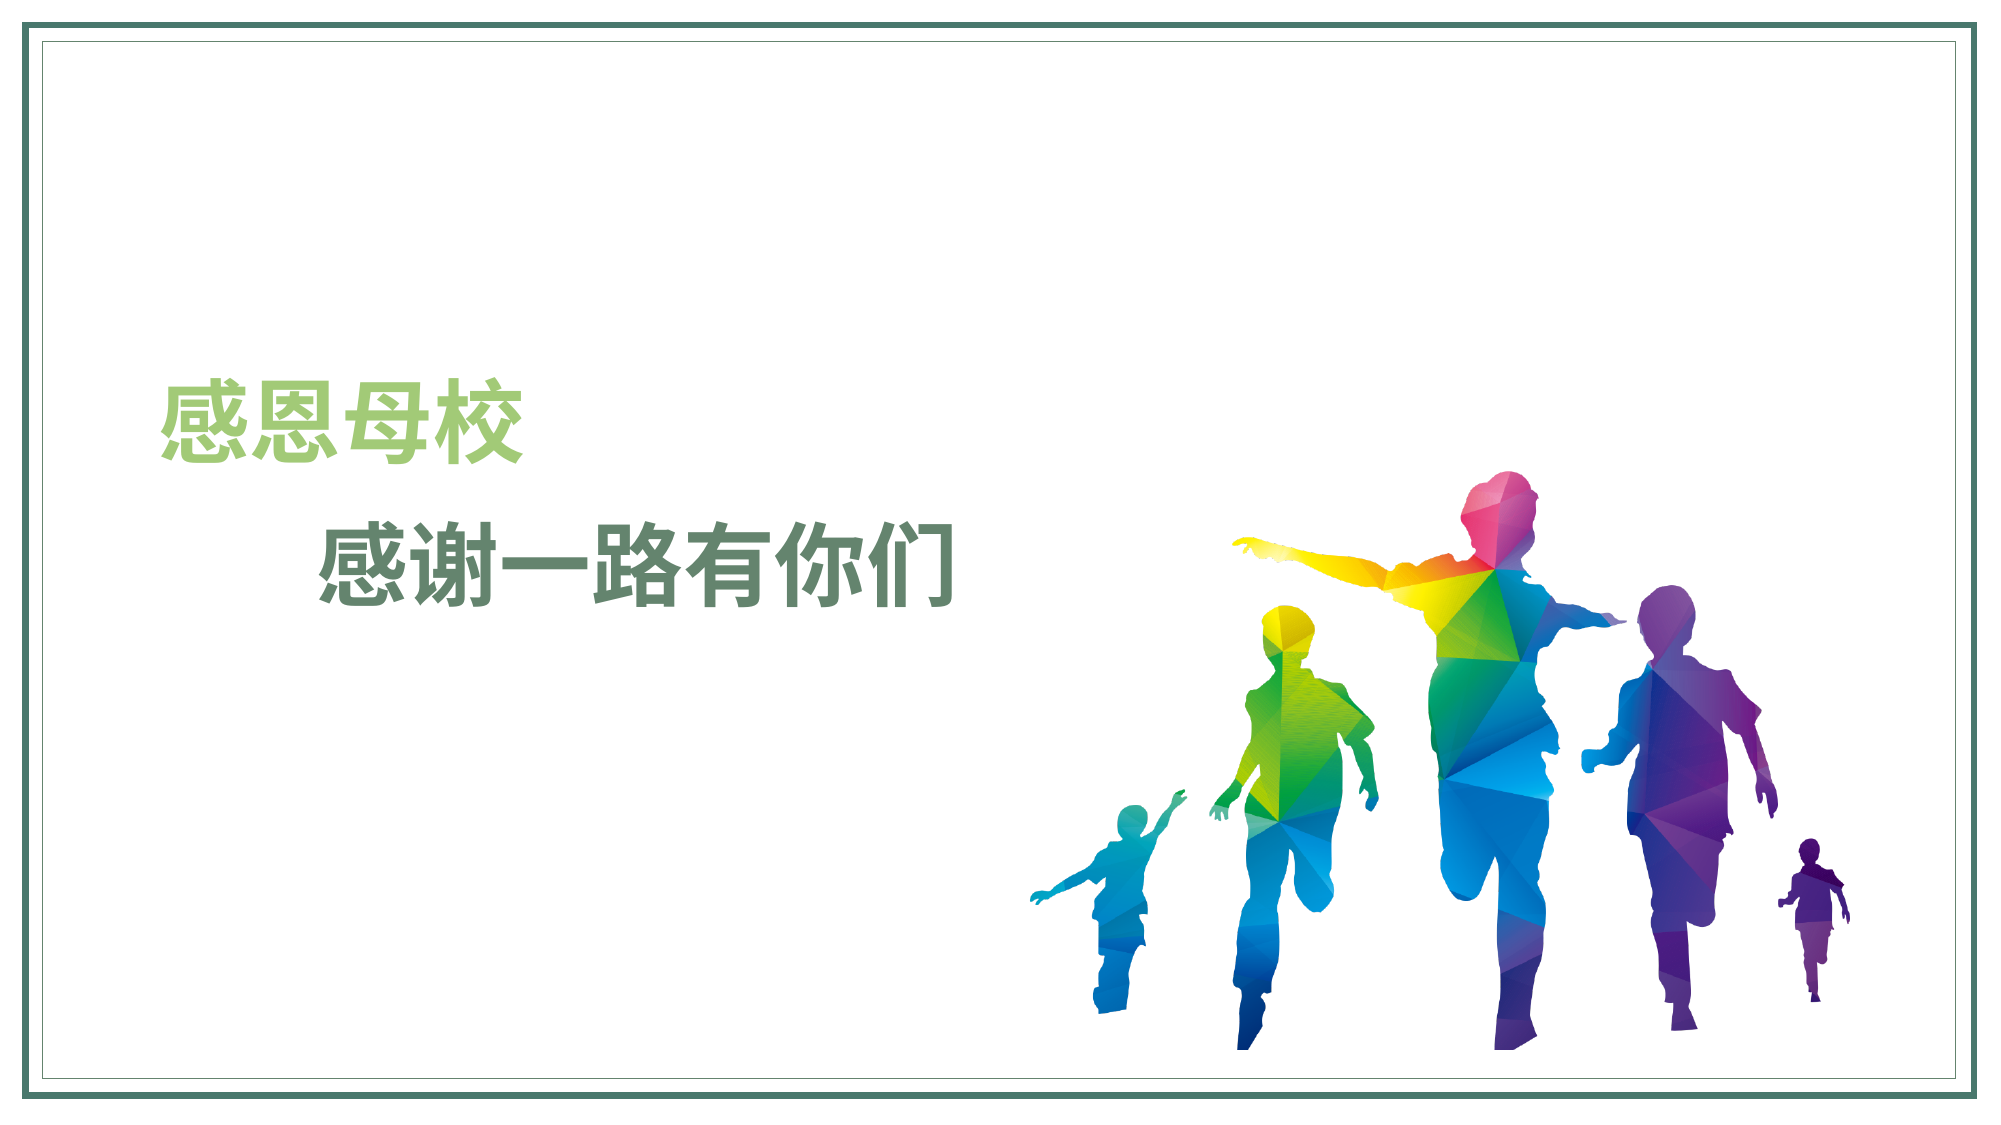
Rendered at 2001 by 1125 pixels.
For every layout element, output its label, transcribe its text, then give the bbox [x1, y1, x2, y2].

picture [980, 78, 1952, 1050]
text_box 感谢一路有你们 [301, 500, 974, 626]
text_box [25, 24, 1975, 1097]
text_box 感恩母校 [143, 357, 541, 483]
text_box [42, 41, 1956, 1080]
